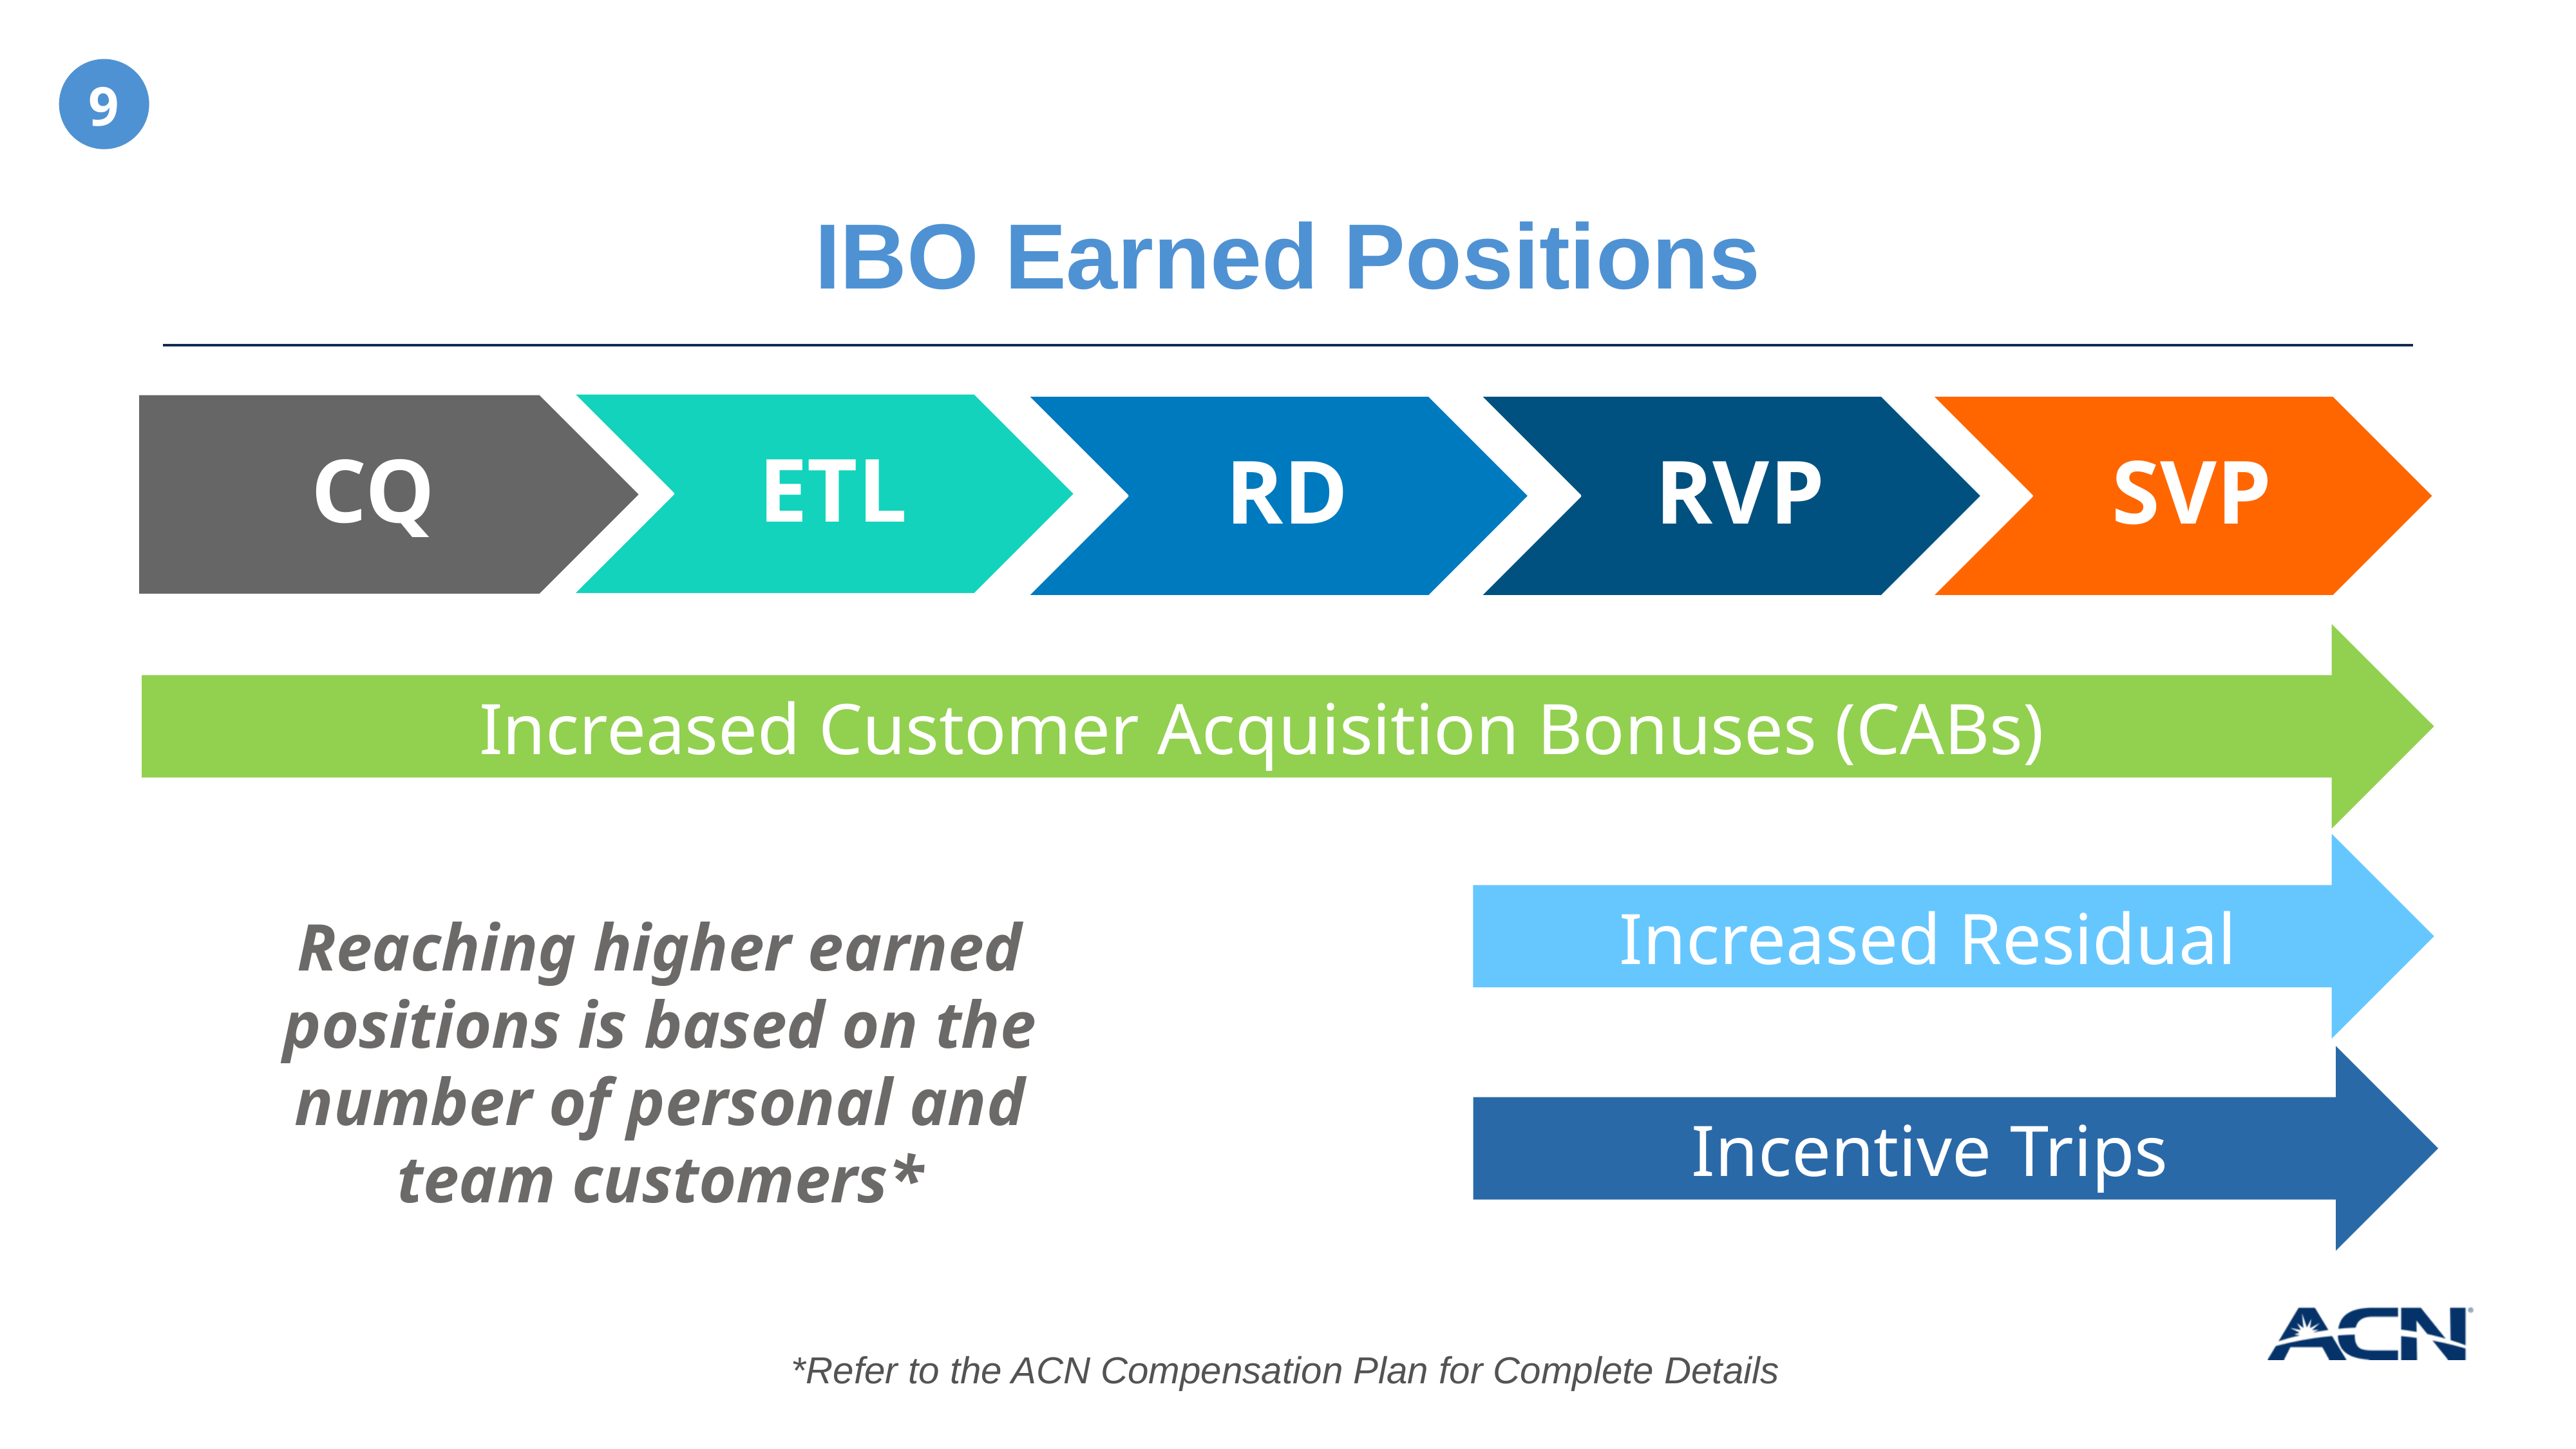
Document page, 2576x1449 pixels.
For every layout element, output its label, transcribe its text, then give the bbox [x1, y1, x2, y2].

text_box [118, 229, 2434, 758]
text_box Increased Residual [1473, 833, 2434, 1039]
text_box Incentive Trips [1473, 1046, 2439, 1251]
text_box Increased Customer Acquisition Bonuses (CABs) [142, 758, 2403, 829]
text_box [59, 65, 81, 143]
text_box 9 [81, 64, 128, 144]
text_box *Refer to the ACN Compensation Plan for Complete Details [185, 1338, 2387, 1399]
text_box [84, 59, 124, 64]
text_box [83, 144, 125, 149]
picture [2268, 1303, 2483, 1361]
text_box IBO Earned Positions [807, 210, 1769, 229]
text_box [128, 65, 149, 143]
text_box Reaching higher earned positions is based on the number of personal and team customers* [203, 901, 1117, 1220]
